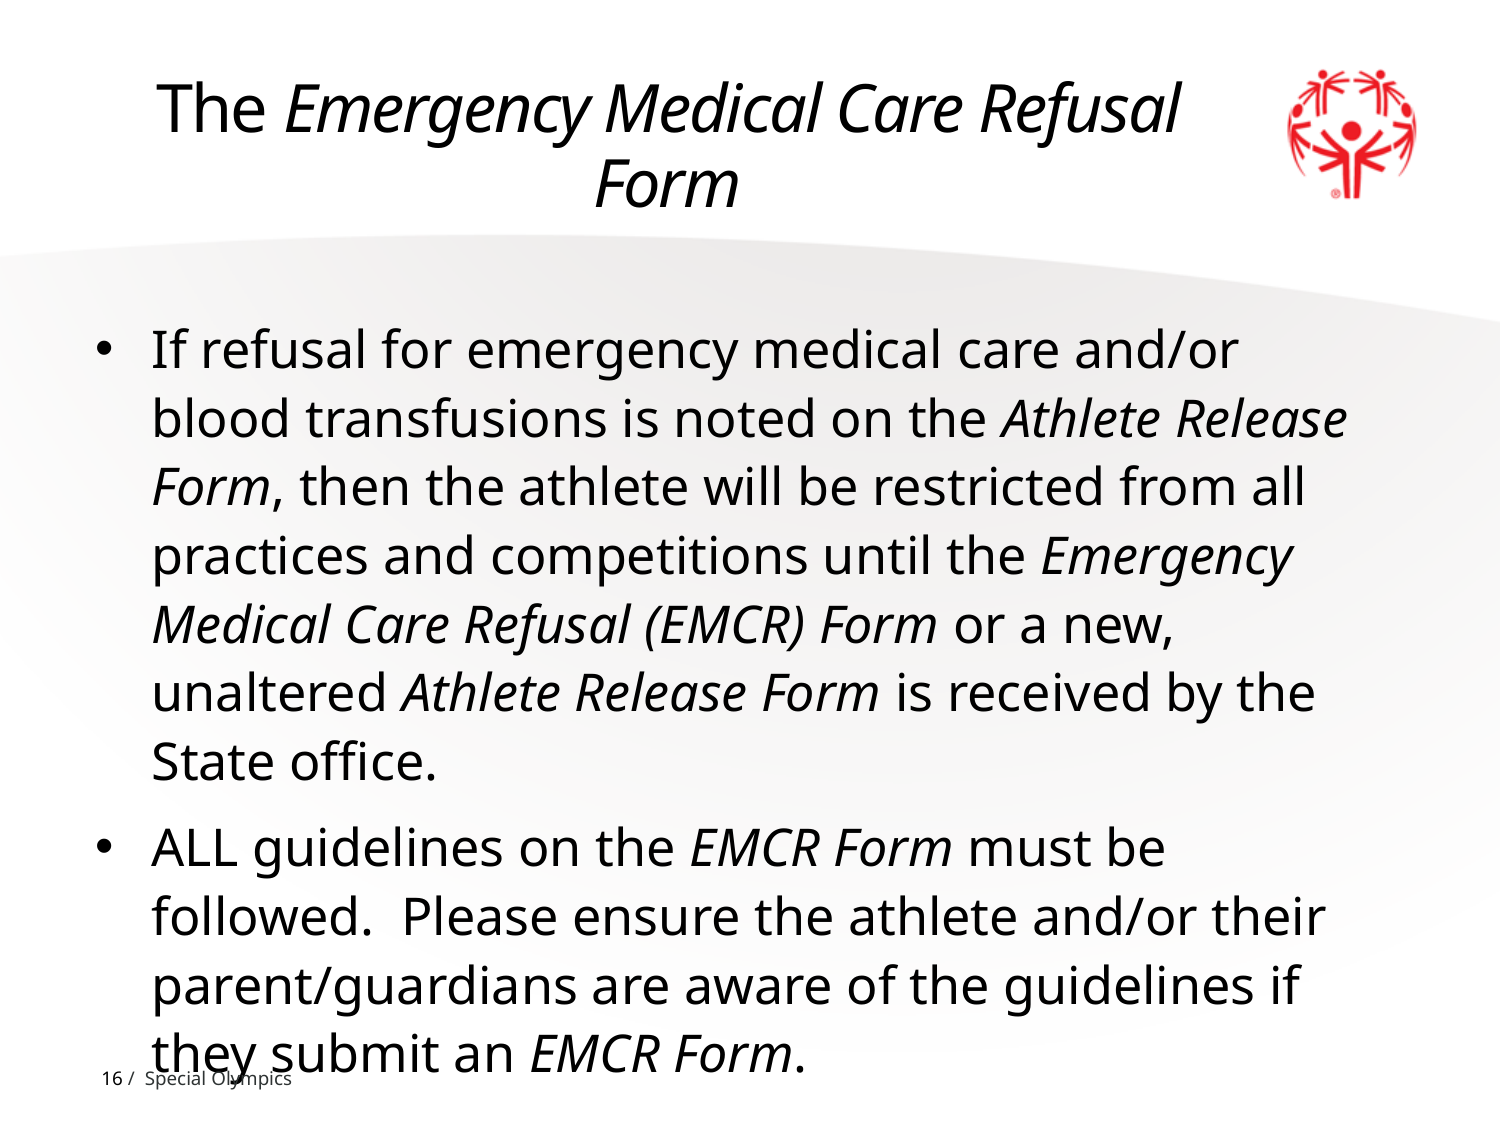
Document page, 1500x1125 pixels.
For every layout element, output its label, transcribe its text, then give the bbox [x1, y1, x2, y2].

slide_number 16 / Special Olympics [90, 1061, 665, 1093]
title The Emergency Medical Care Refusal Form [89, 60, 1247, 232]
list If refusal for emergency medical care and/or blood transfusions is noted on the Athlete Release Form, then the athlete will be restricted from all practices and competitions until the Emergency Medical Care Refusal (EMCR) Form or a new, unaltered Athlete Release Form is received by the State office. ALL guidelines on the EMCR Form must be followed. Please ensure the athlete and/or their parent/guardians are aware of the guidelines if they submit an EMCR Form. [89, 304, 1388, 1037]
picture [0, 0, 1500, 1125]
